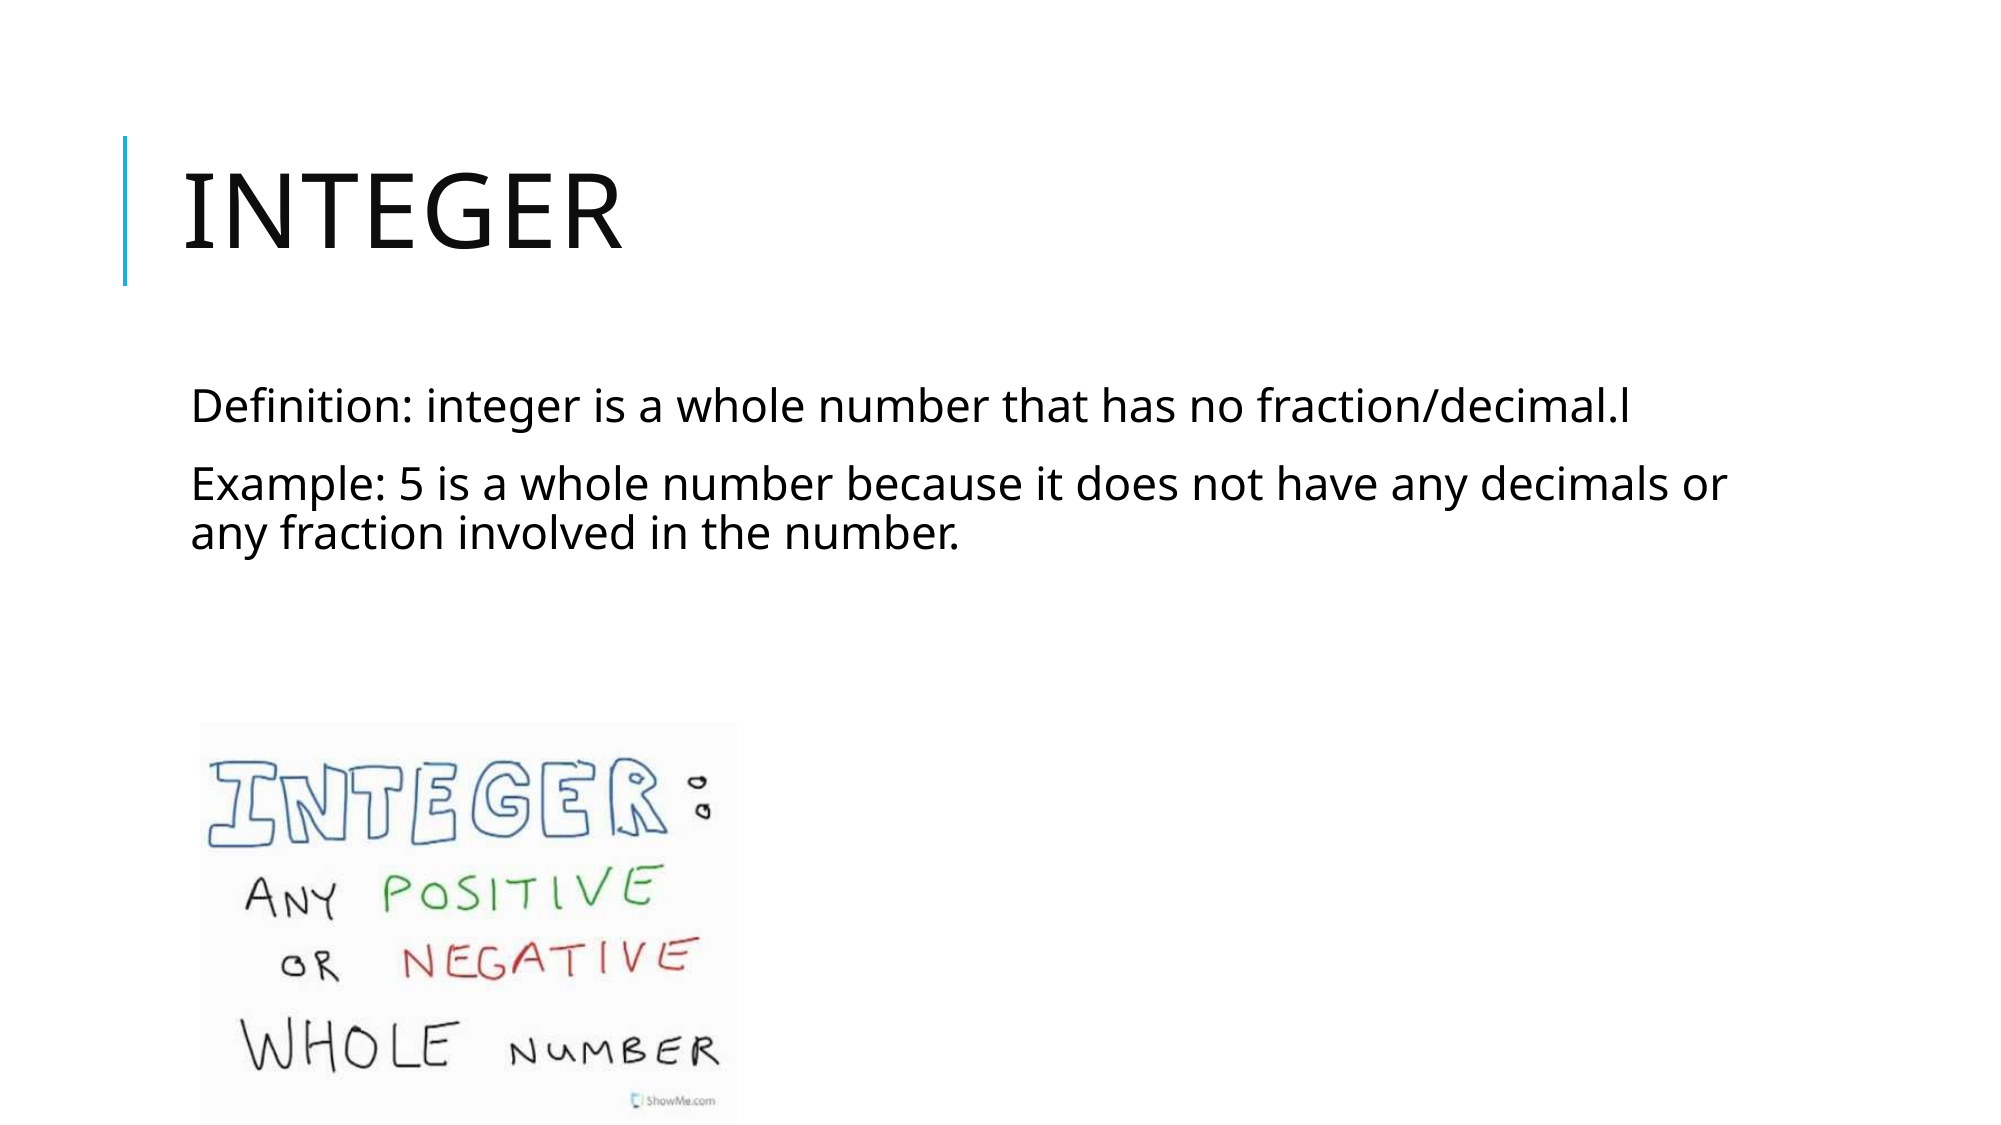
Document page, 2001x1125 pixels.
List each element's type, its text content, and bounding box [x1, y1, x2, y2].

list Definition: integer is a whole number that has no fraction/decimal.l Example: 5 is a whole number because it does not have any decimals or any fraction involved in the number. [168, 375, 1763, 1035]
title integer [168, 96, 1763, 342]
picture [200, 722, 738, 1125]
